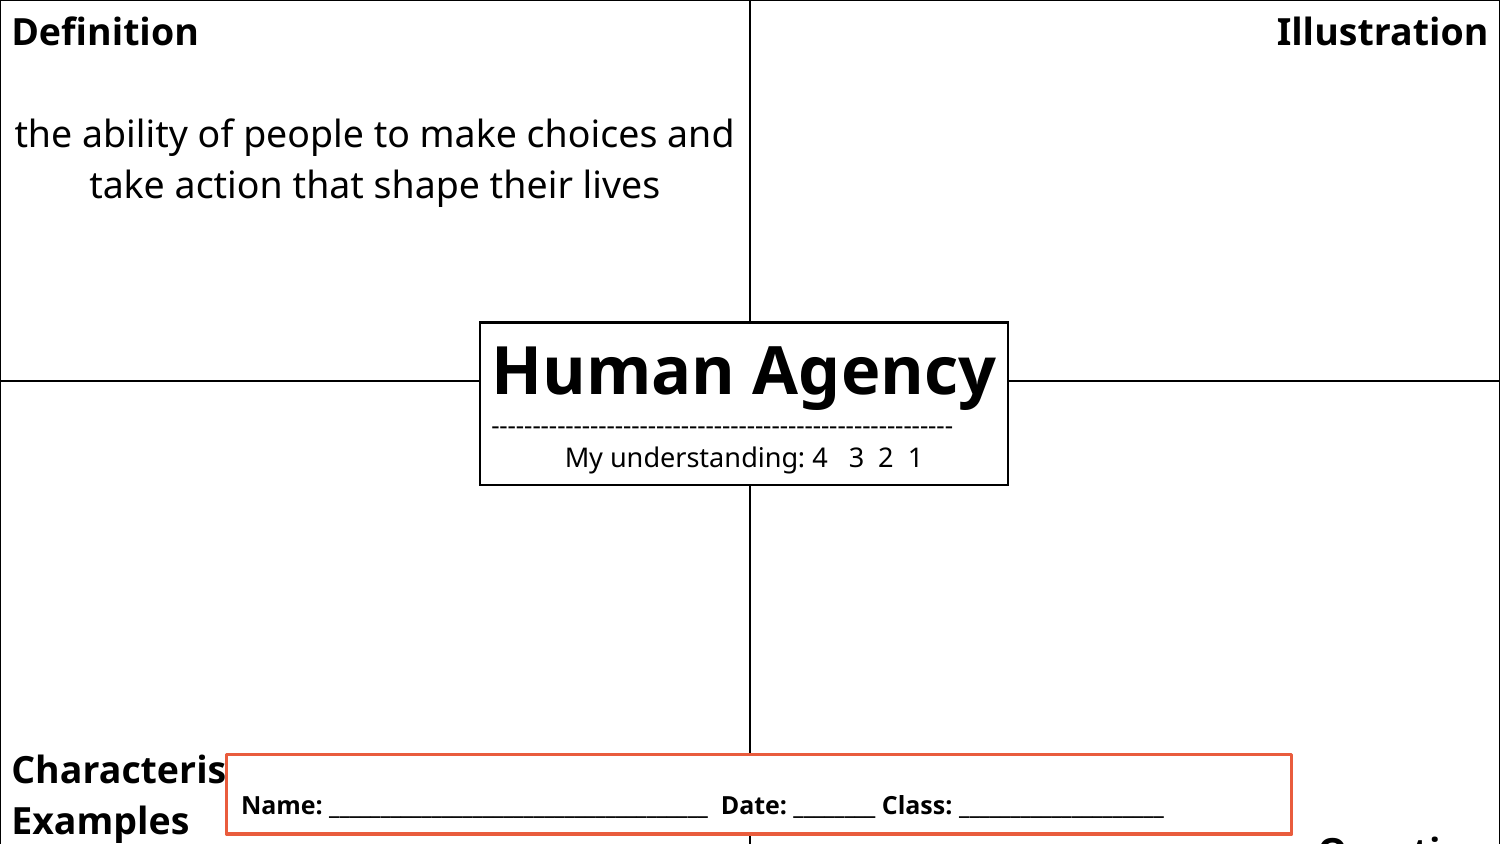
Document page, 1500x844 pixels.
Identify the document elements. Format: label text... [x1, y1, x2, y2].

table_header Definition the ability of people to make choices and take action that shape their lives [1, 1, 749, 380]
table_header Illustration [751, 1, 1499, 380]
text_box Name: _____________________________________ Date: ________ Class: ____________________ [226, 754, 1292, 834]
text_box Human Agency -------------------------------------------------------- My understanding: 4 3 2 1 [480, 322, 1008, 486]
table_cell Question [751, 382, 1499, 844]
table_cell Characteristics/ Examples [1, 382, 749, 844]
